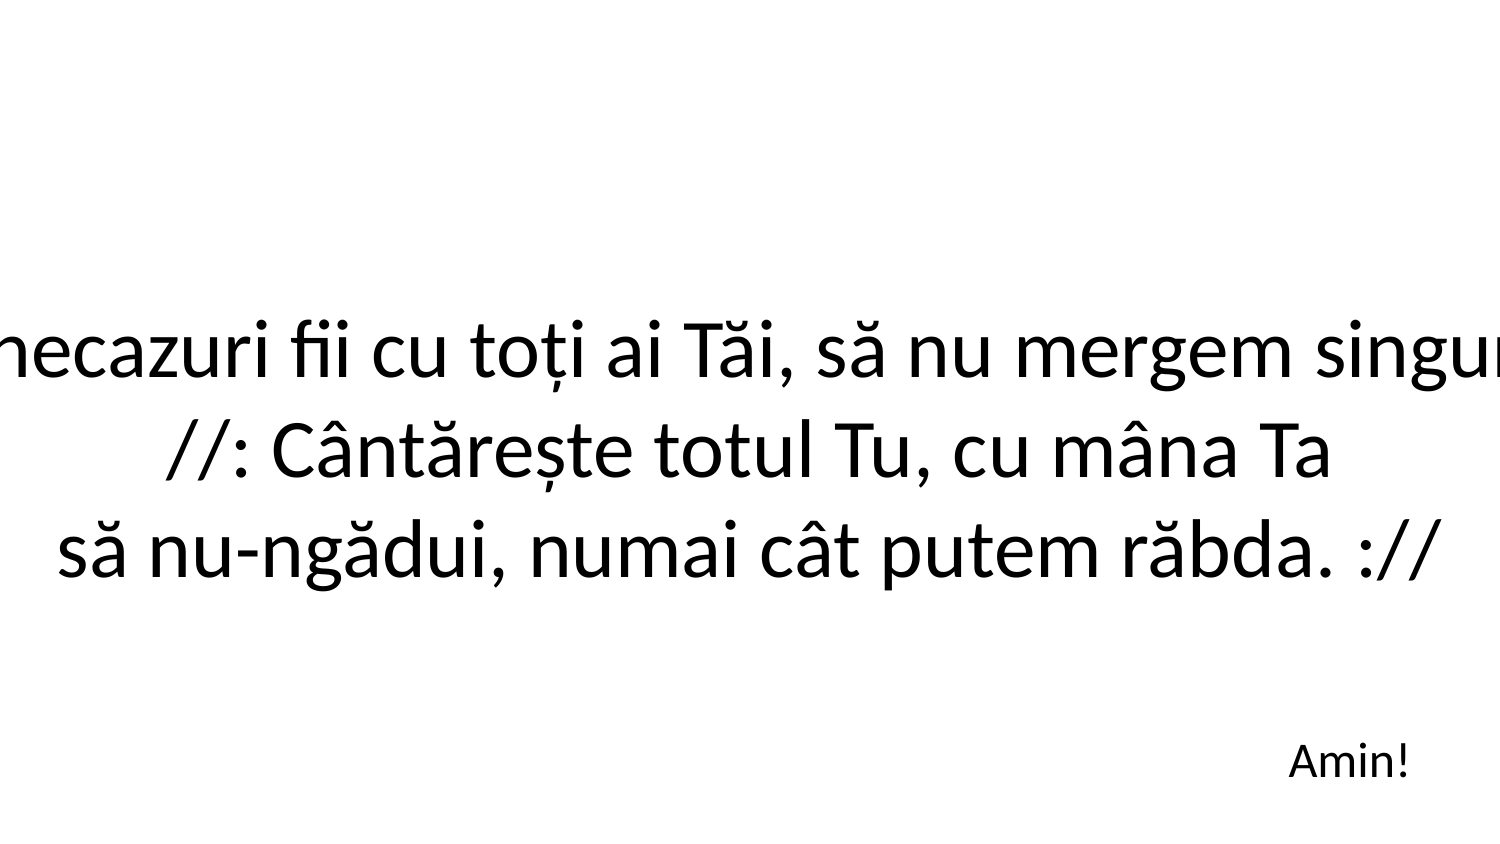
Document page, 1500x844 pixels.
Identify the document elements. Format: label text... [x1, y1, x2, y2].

text_box 4. Doamne, Tu-n necazuri fii cu toți ai Tăi, să nu mergem singuri pe-a durerii căi. //: Cântărește totul Tu, cu mâna Ta să nu-ngădui, numai cât putem răbda. :// [0, 242, 1500, 602]
text_box Amin! [1273, 674, 1427, 795]
